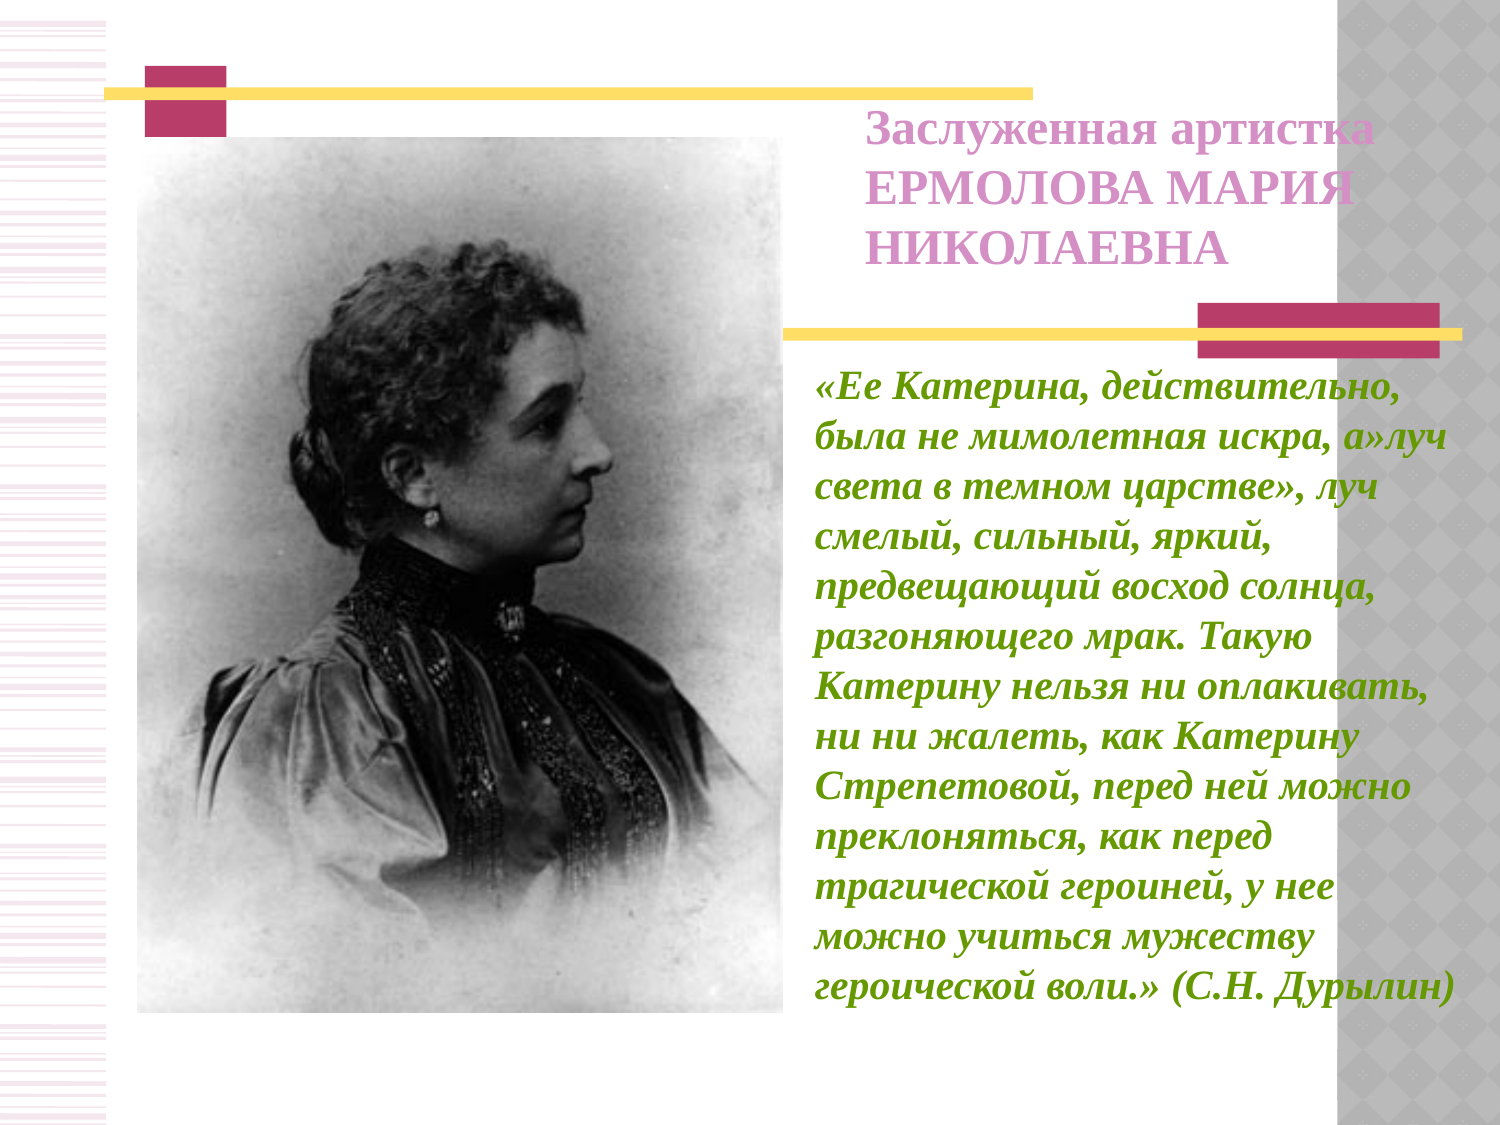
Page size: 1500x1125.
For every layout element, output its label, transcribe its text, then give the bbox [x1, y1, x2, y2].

picture [137, 137, 784, 1013]
text_box «Ее Катерина, действительно, была не мимолетная искра, а»луч света в темном царстве», луч смелый, сильный, яркий, предвещающий восход солнца, разгоняющего мрак. Такую Катерину нельзя ни оплакивать, ни ни жалеть, как Катерину Стрепетовой, перед ней можно преклоняться, как перед трагической героиней, у нее можно учиться мужеству героической воли.» (С.Н. Дурылин) [799, 350, 1488, 1015]
text_box Заслуженная артистка ЕРМОЛОВА МАРИЯ НИКОЛАЕВНА [849, 87, 1475, 283]
